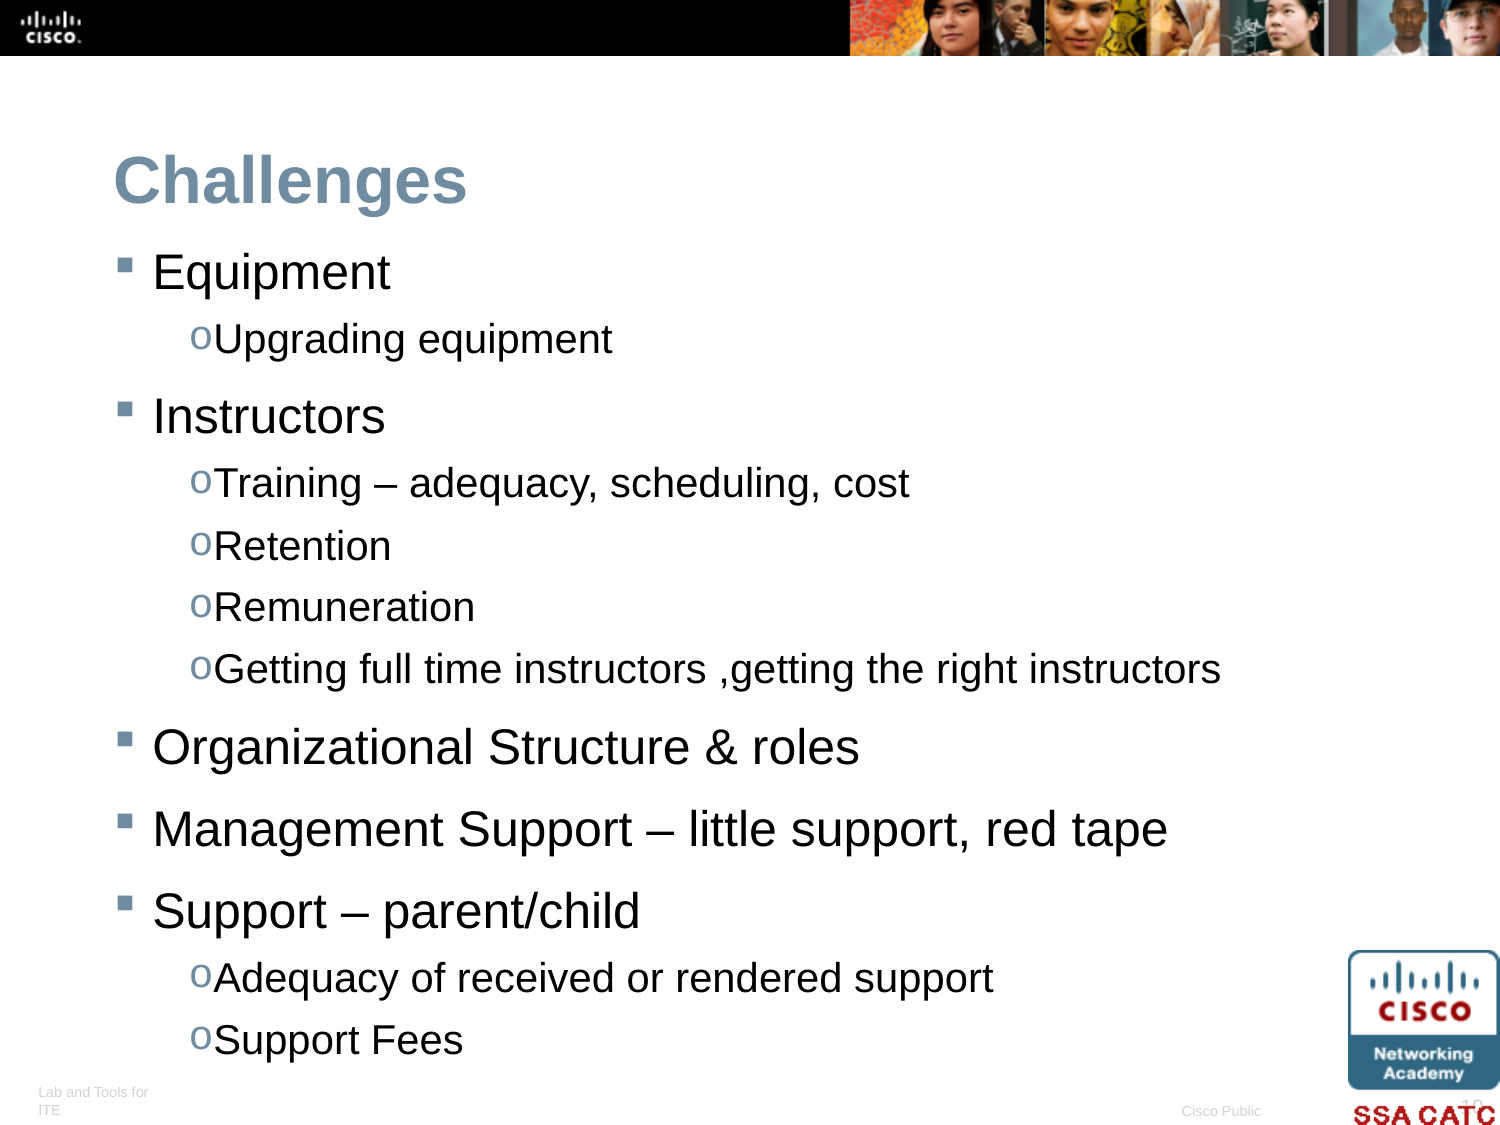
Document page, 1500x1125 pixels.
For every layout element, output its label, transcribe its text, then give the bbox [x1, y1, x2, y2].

title Challenges [99, 87, 1437, 226]
list Equipment Upgrading equipment Instructors Training – adequacy, scheduling, cost Retention Remuneration Getting full time instructors ,getting the right instructors Organizational Structure & roles Management Support – little support, red tape Support – parent/child Adequacy of received or rendered support Support Fees [99, 237, 1403, 824]
picture [1348, 950, 1500, 1125]
picture [0, 0, 1500, 56]
